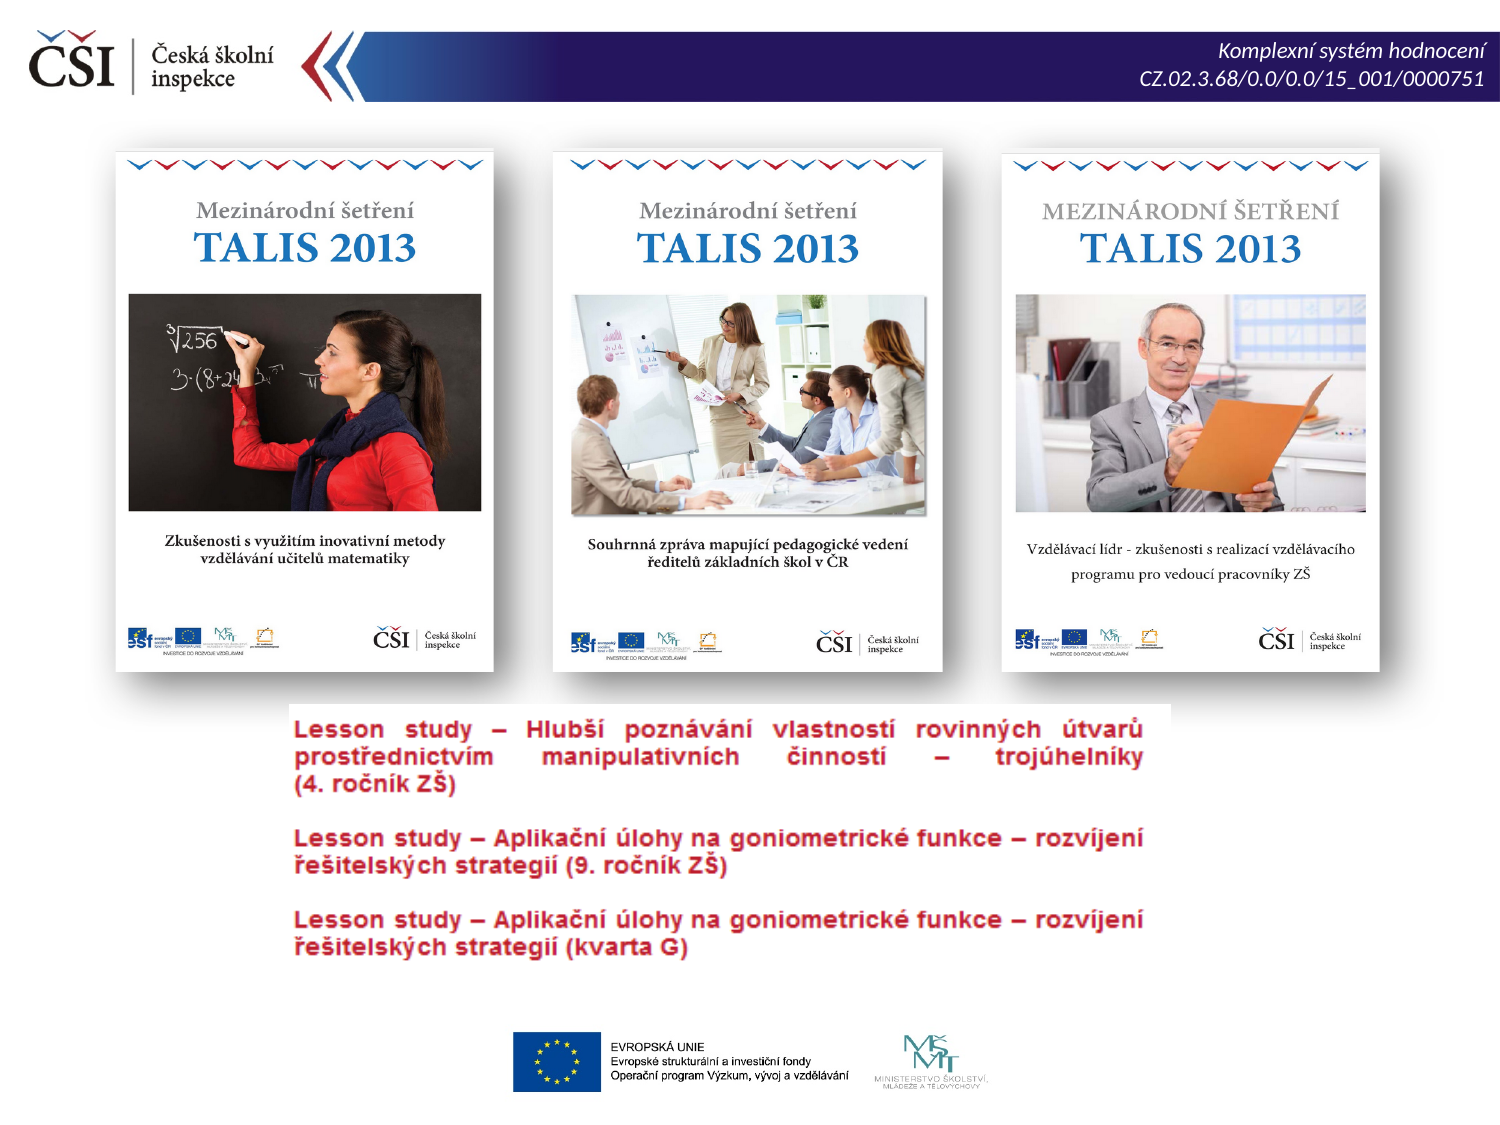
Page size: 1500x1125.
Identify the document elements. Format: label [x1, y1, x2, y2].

picture [1001, 148, 1381, 673]
picture [552, 148, 944, 673]
picture [29, 30, 1500, 102]
picture [115, 148, 495, 673]
picture [483, 1002, 1017, 1121]
picture [288, 703, 1171, 982]
